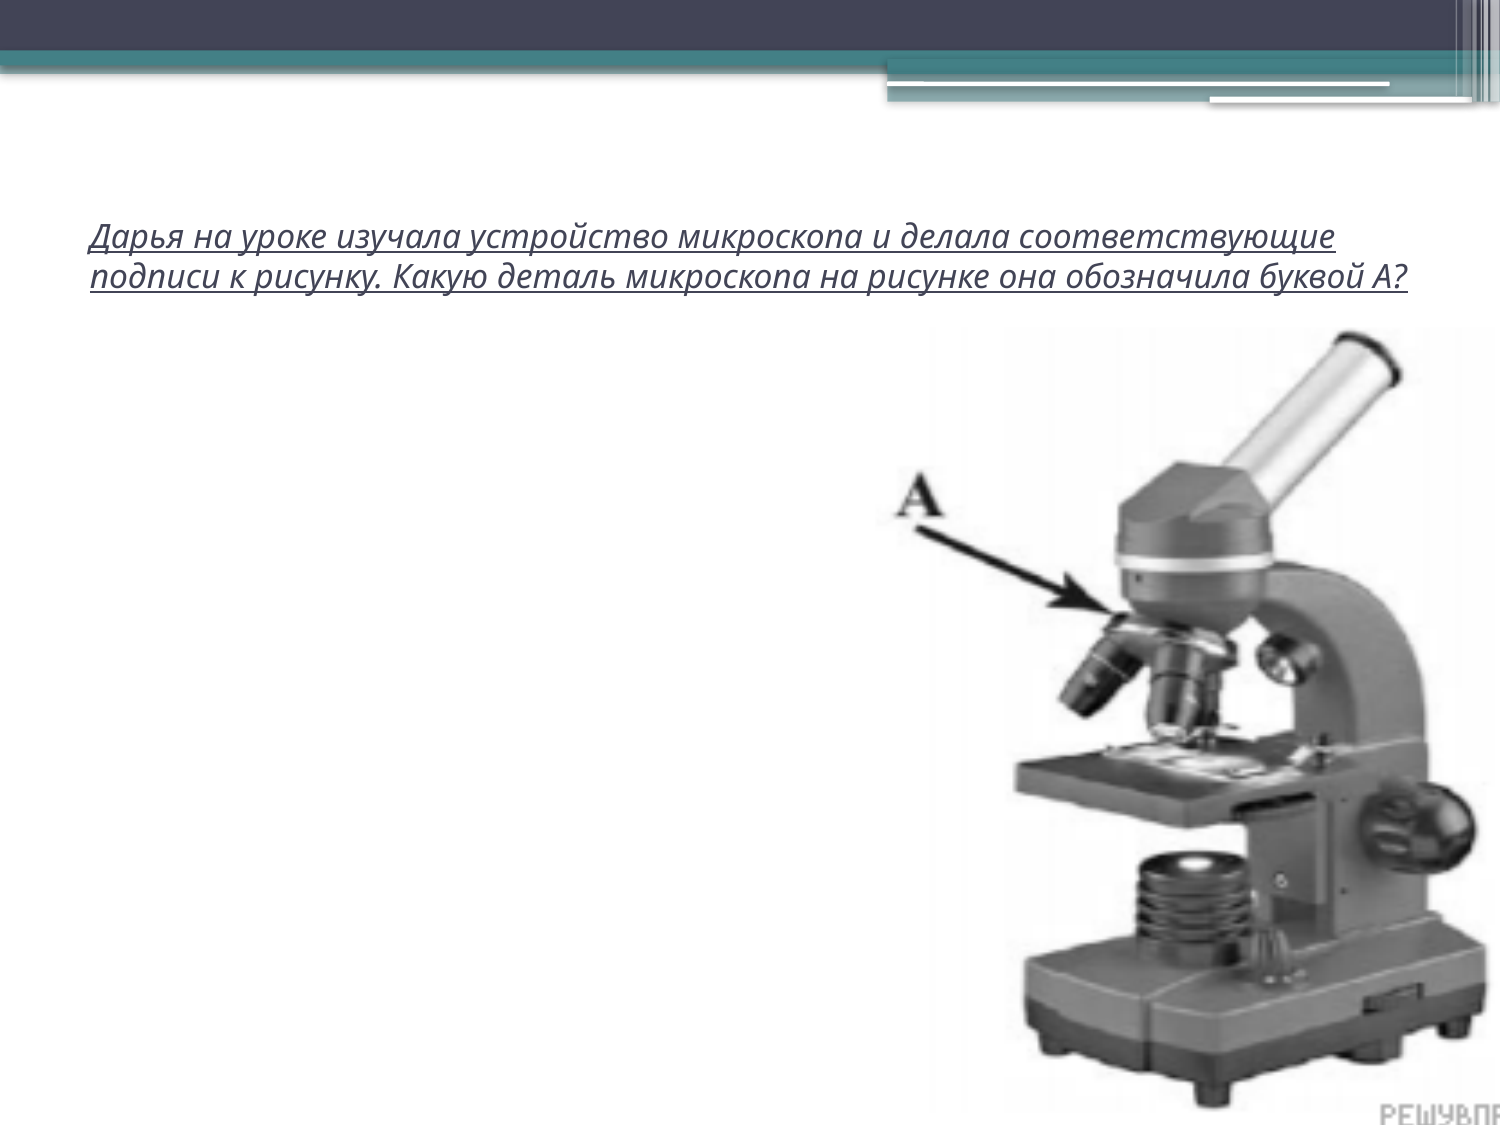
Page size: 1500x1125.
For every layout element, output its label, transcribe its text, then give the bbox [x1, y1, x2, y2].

picture [855, 290, 1500, 1125]
title Дарья на уроке изучала устройство микроскопа и делала соответствующие подписи к рисунку. Какую деталь микроскопа на рисунке она обозначила буквой А? [75, 187, 1425, 363]
